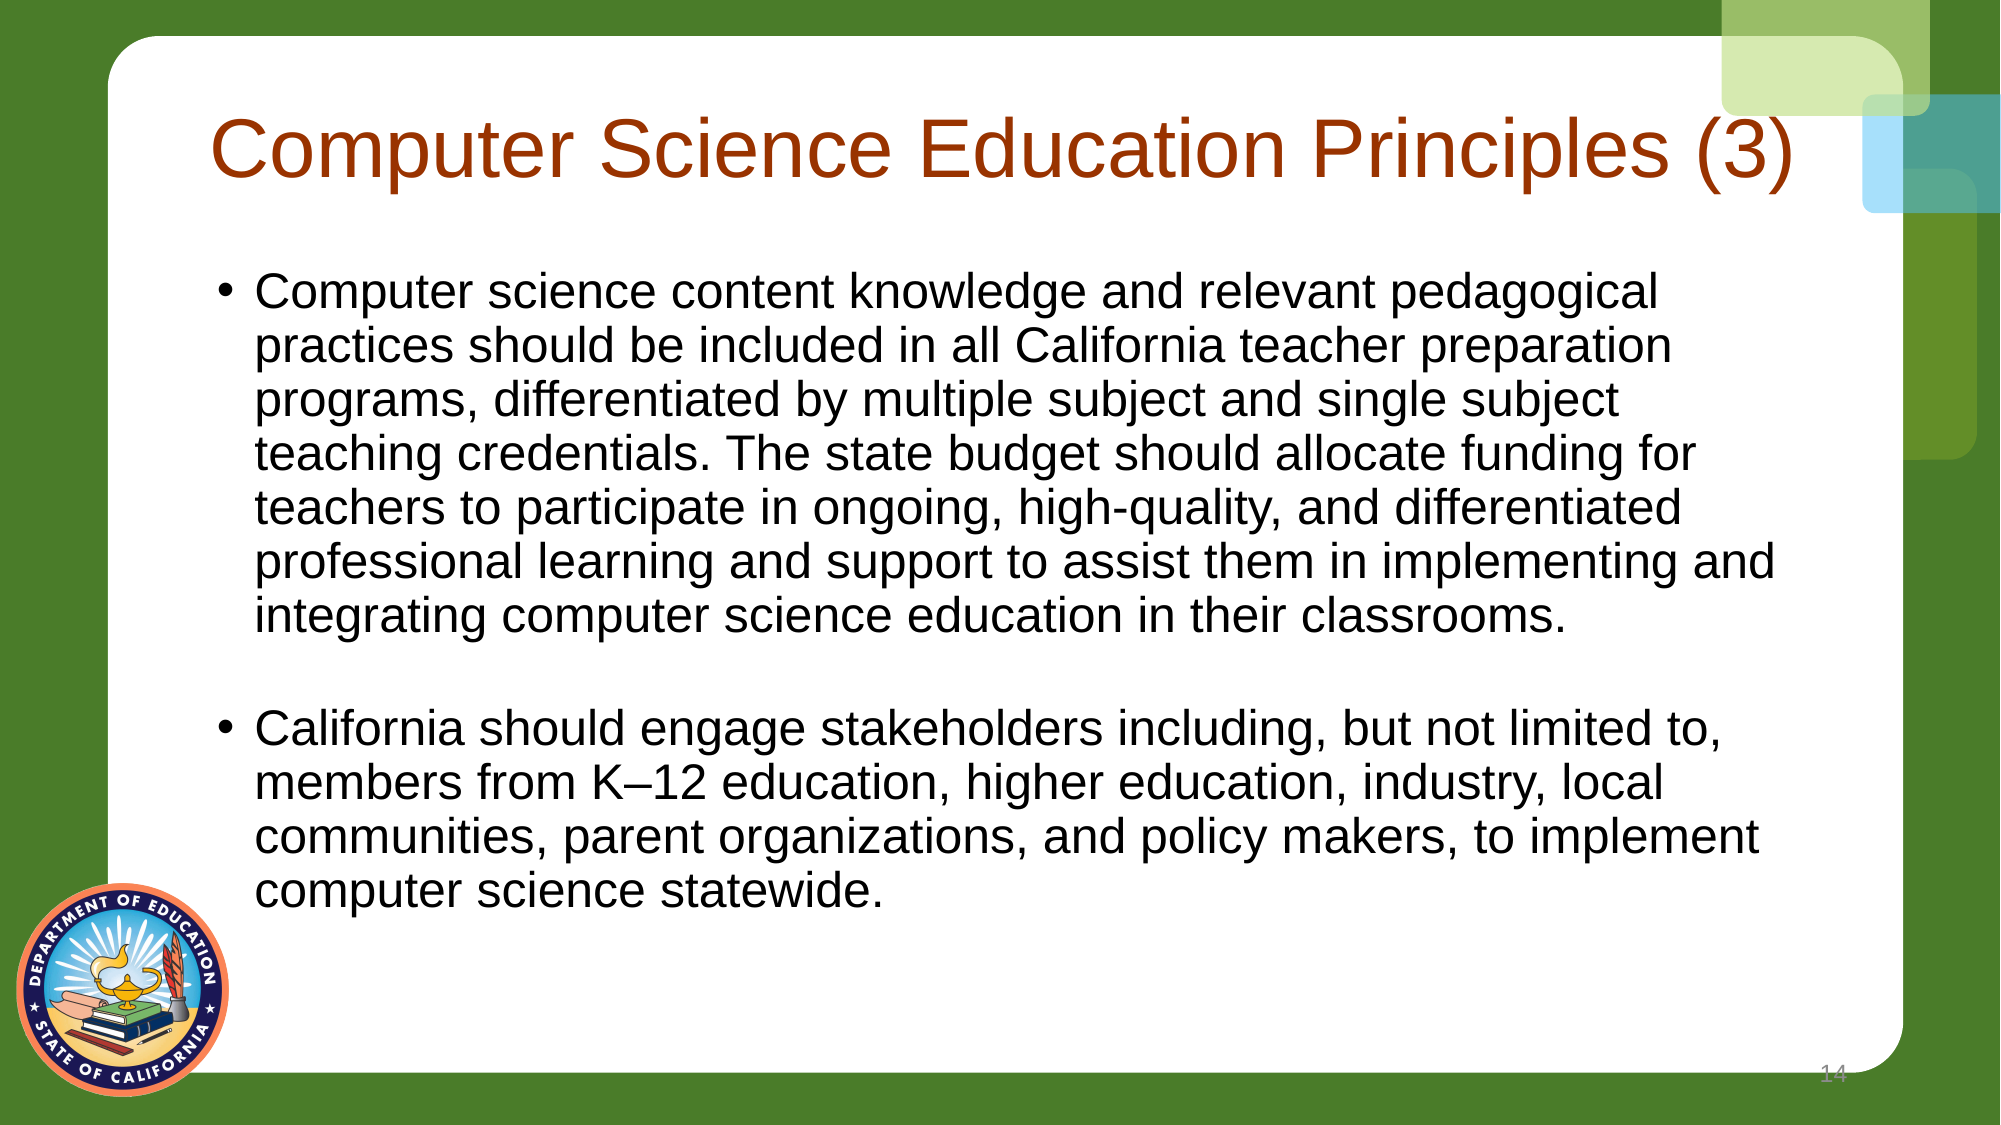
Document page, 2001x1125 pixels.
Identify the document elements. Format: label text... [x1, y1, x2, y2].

picture [16, 883, 229, 1097]
title Computer Science Education Principles (3) [182, 42, 1825, 258]
slide_number 14 [1412, 1042, 1863, 1103]
list Computer science content knowledge and relevant pedagogical practices should be included in all California teacher preparation programs, differentiated by multiple subject and single subject teaching credentials. The state budget should allocate funding for teachers to participate in ongoing, high-quality, and differentiated professional learning and support to assist them in implementing and integrating computer science education in their classrooms. California should engage stakeholders including, but not limited to, members from K–12 education, higher education, industry, local communities, parent organizations, and policy makers, to implement computer science statewide. [201, 257, 1825, 967]
